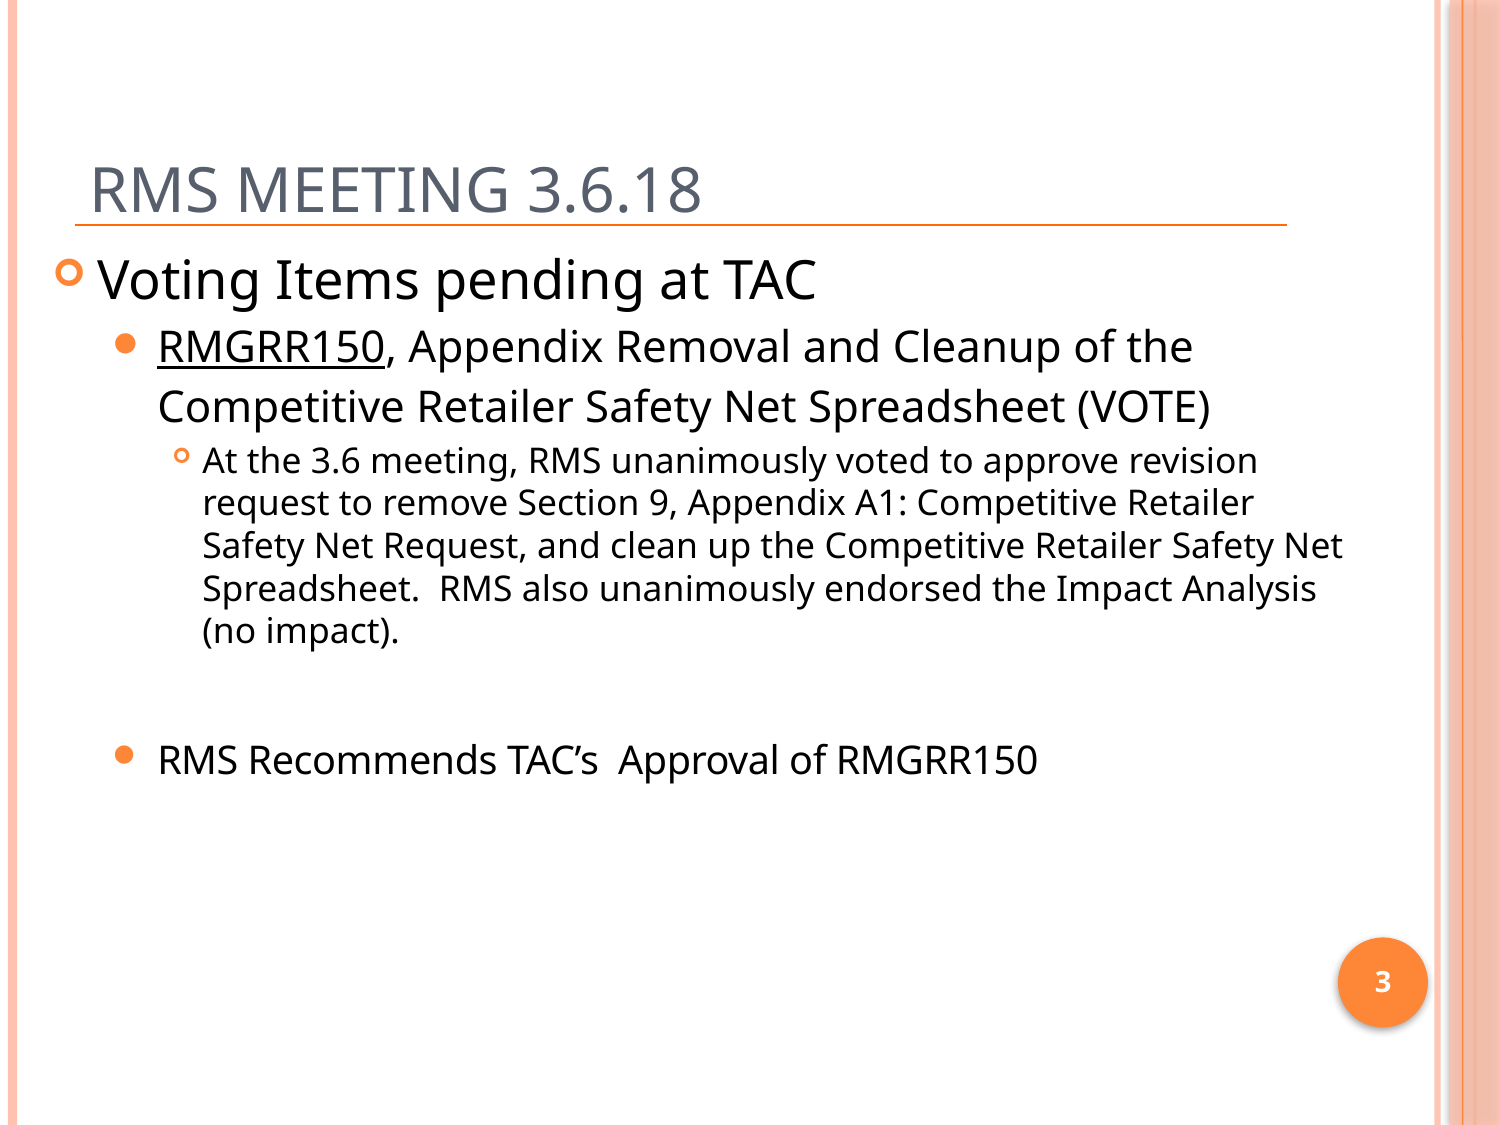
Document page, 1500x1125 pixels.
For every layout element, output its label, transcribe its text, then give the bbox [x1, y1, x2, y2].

list Voting Items pending at TAC RMGRR150, Appendix Removal and Cleanup of the Competitive Retailer Safety Net Spreadsheet (VOTE) At the 3.6 meeting, RMS unanimously voted to approve revision request to remove Section 9, Appendix A1: Competitive Retailer Safety Net Request, and clean up the Competitive Retailer Safety Net Spreadsheet. RMS also unanimously endorsed the Impact Analysis (no impact). RMS Recommends TAC’s Approval of RMGRR150 [37, 237, 1363, 1037]
title RMS Meeting 3.6.18 [75, 45, 1300, 233]
slide_number 3 [1333, 940, 1434, 1027]
